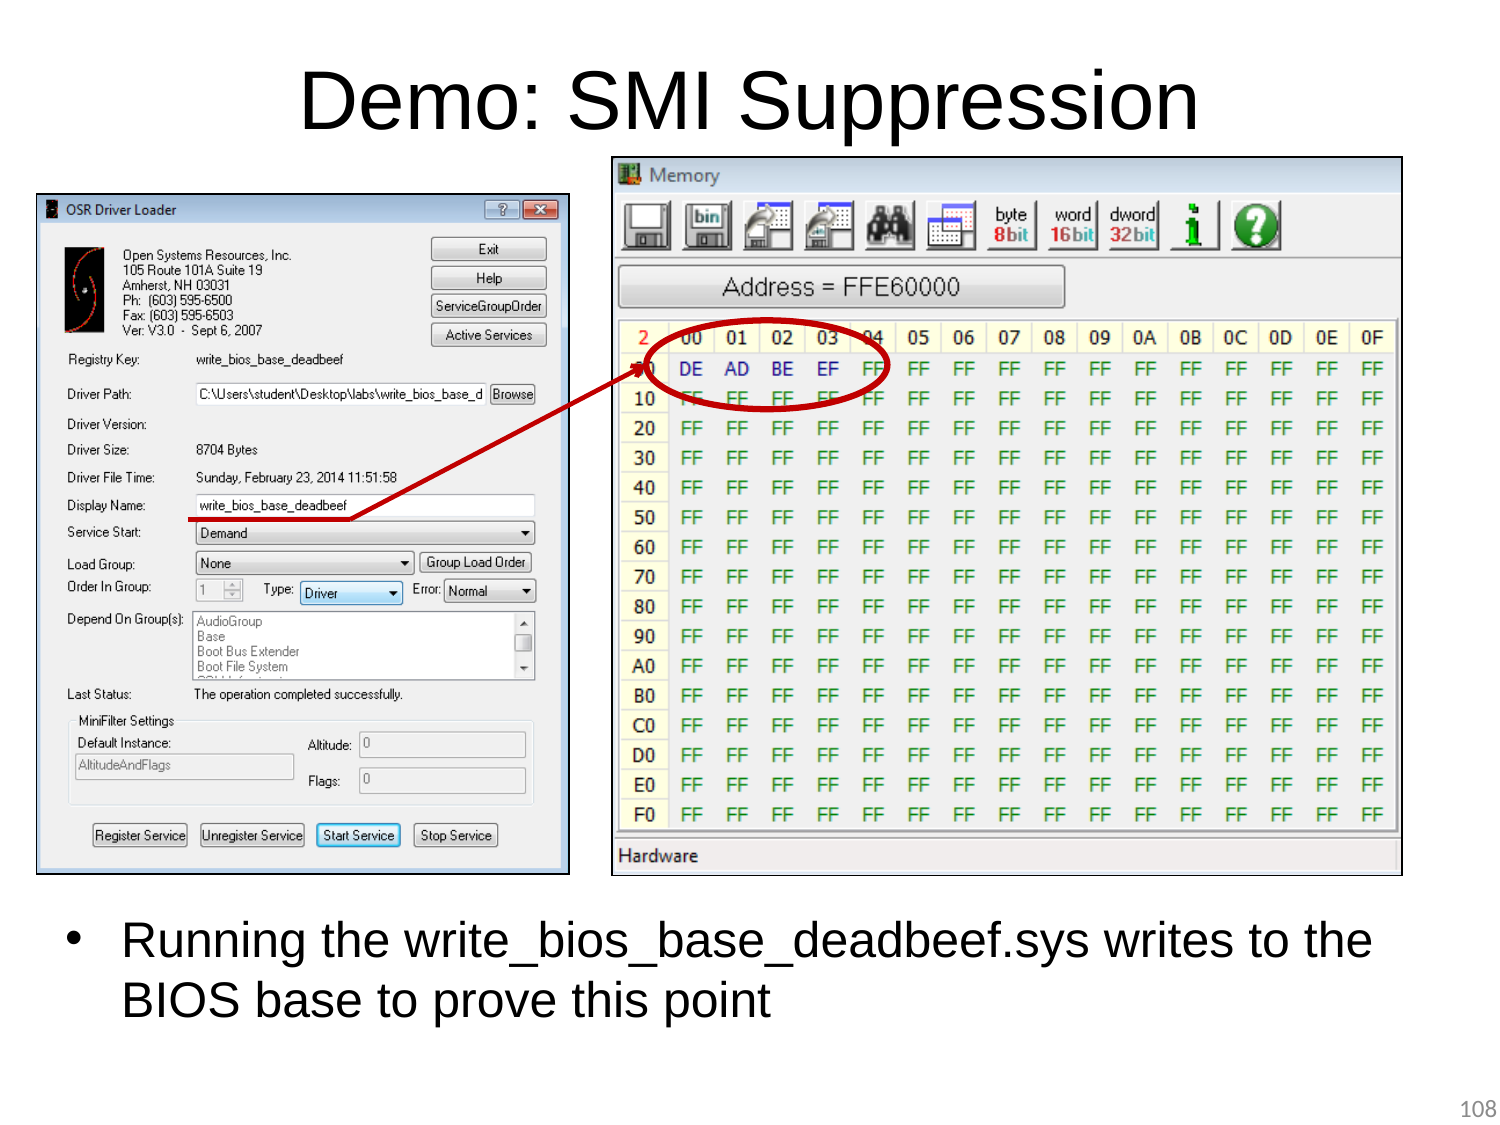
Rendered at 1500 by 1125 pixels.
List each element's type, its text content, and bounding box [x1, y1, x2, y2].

picture [612, 157, 1402, 876]
list Running the write_bios_base_deadbeef.sys writes to the BIOS base to prove this point [50, 900, 1475, 1100]
title Demo: SMI Suppression [75, 2, 1425, 190]
slide_number 108 [1162, 1077, 1500, 1125]
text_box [349, 364, 647, 520]
picture [37, 194, 569, 874]
